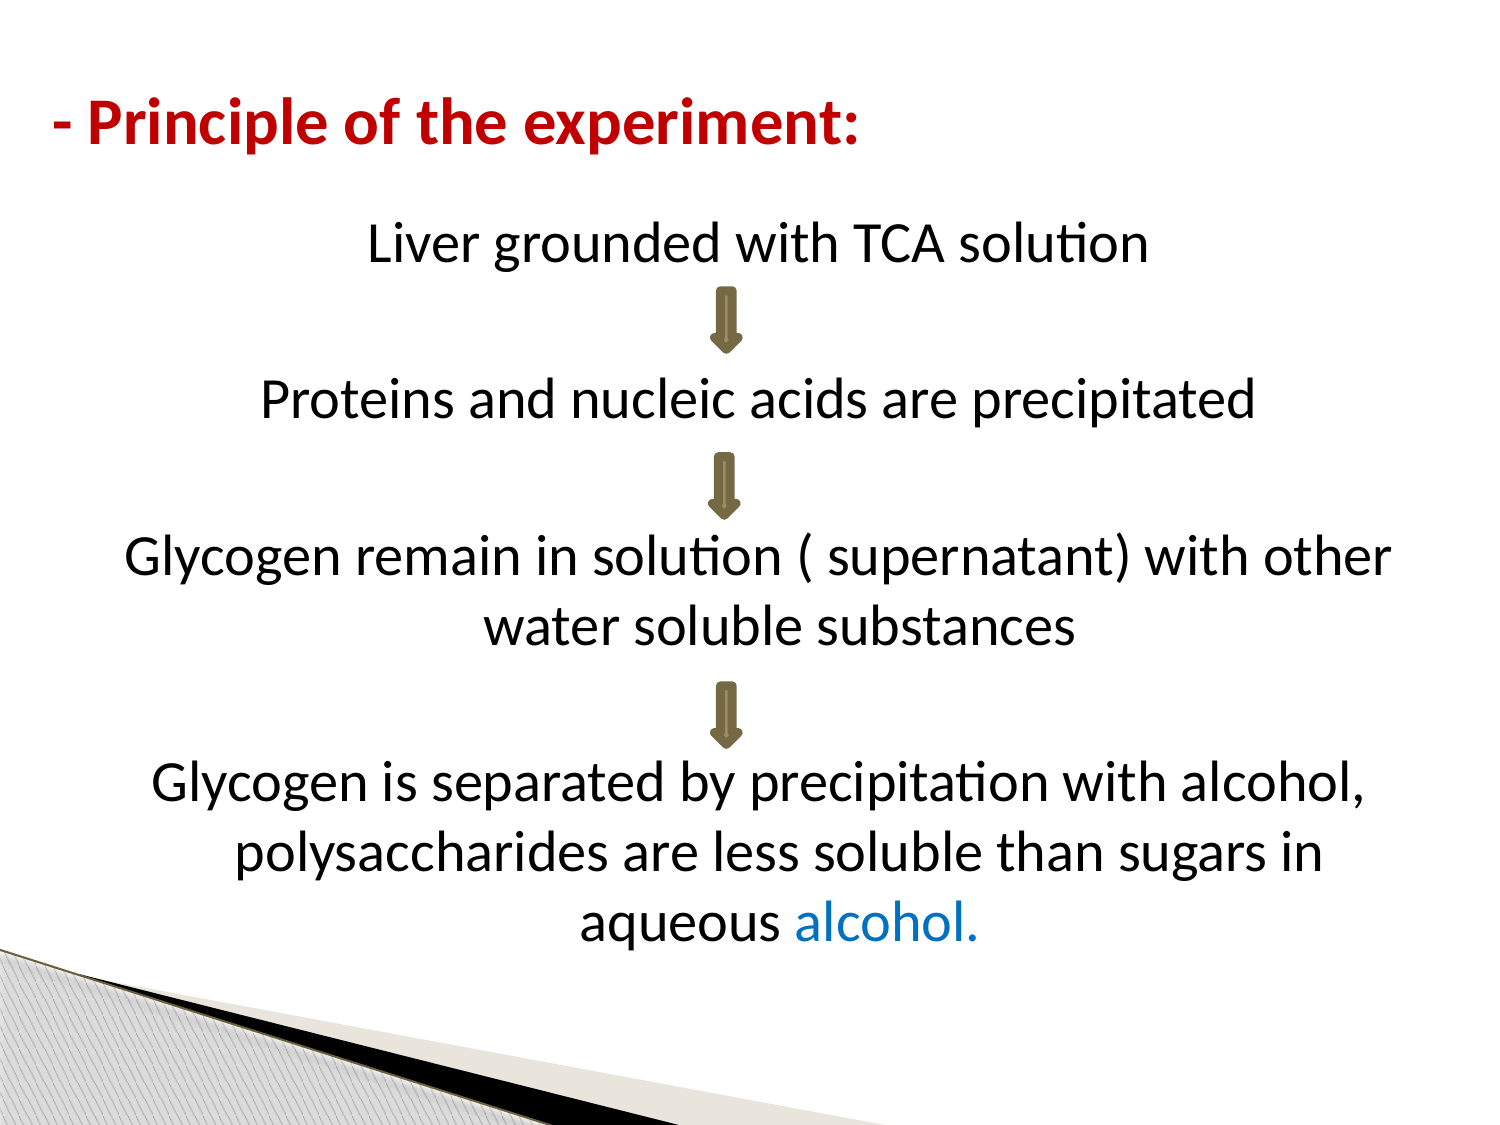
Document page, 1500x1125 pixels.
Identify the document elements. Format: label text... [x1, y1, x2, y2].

title - Principle of the experiment: [37, 23, 1388, 212]
text_box [710, 681, 743, 749]
text_box [707, 452, 741, 520]
list Liver grounded with TCA solution Proteins and nucleic acids are precipitated Glycogen remain in solution ( supernatant) with other water soluble substances Glycogen is separated by precipitation with alcohol, polysaccharides are less soluble than sugars in aqueous alcohol. [75, 196, 1425, 939]
text_box [710, 286, 743, 354]
